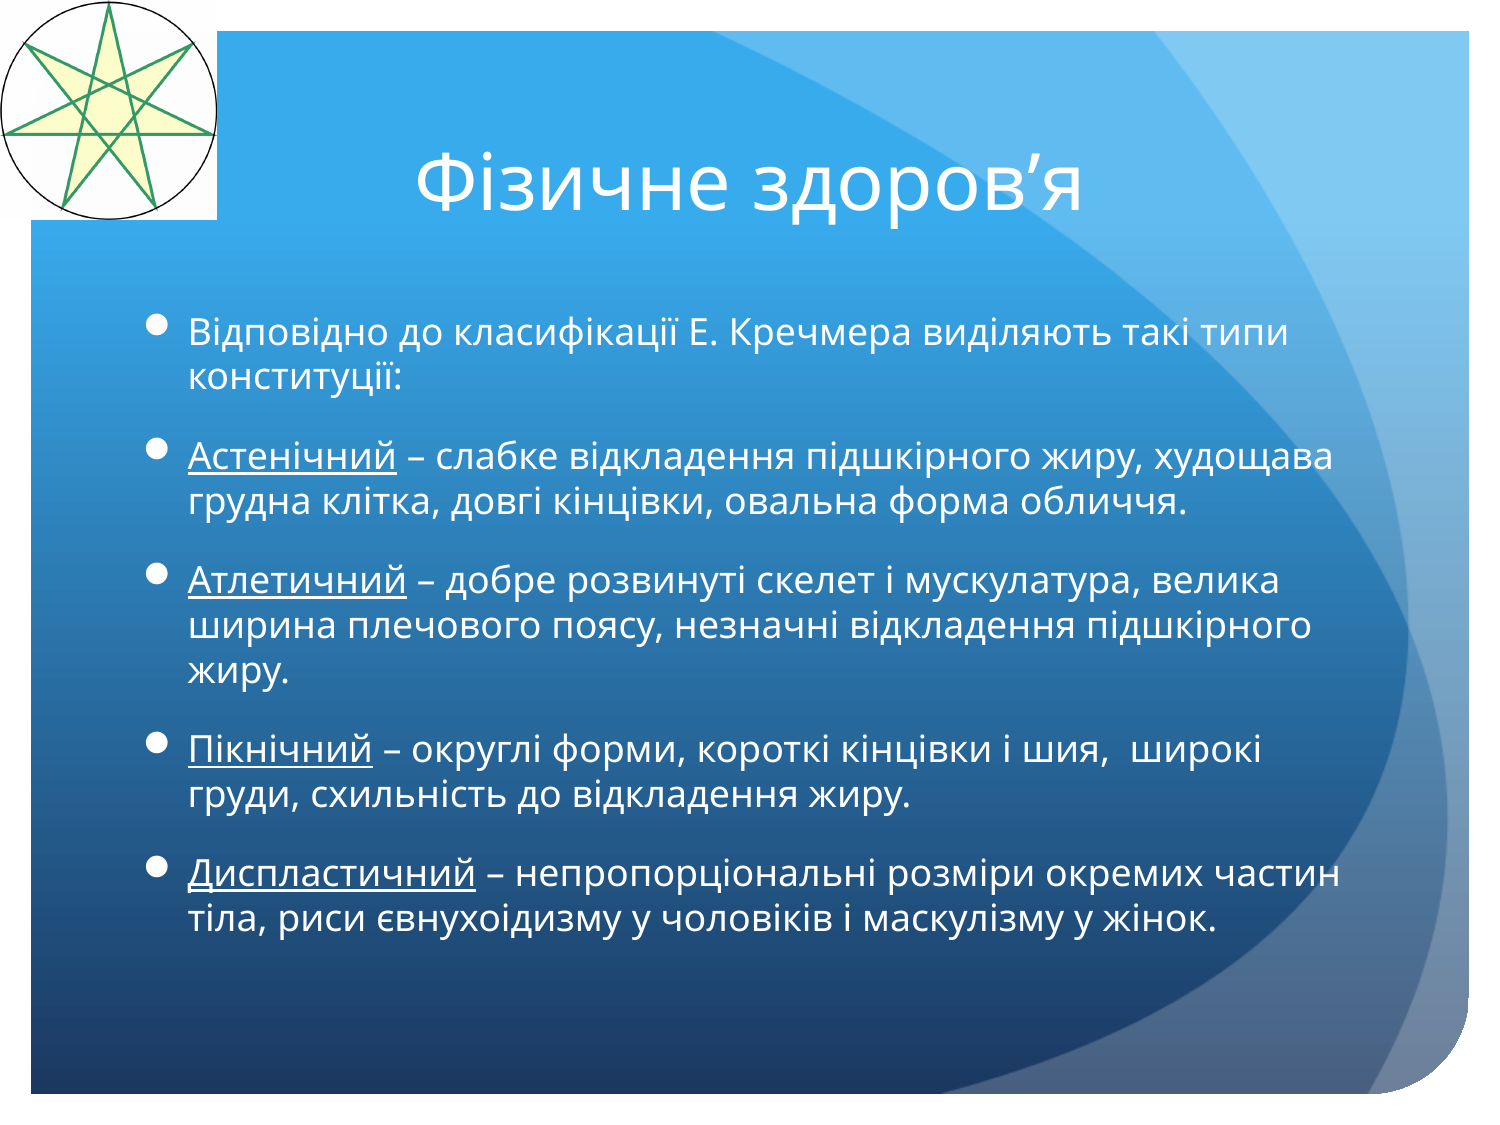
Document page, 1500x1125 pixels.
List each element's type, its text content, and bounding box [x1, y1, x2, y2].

list Відповідно до класифікації Е. Кречмера виділяють такі типи конституції: Астенічний – слабке відкладення підшкірного жиру, худощава грудна клітка, довгі кінцівки, овальна форма обличчя. Атлетичний – добре розвинуті скелет і мускулатура, велика ширина плечового поясу, незначні відкладення підшкірного жиру. Пікнічний – округлі форми, короткі кінцівки і шия, широкі груди, схильність до відкладення жиру. Диспластичний – непропорціональні розміри окремих частин тіла, риси євнухоідизму у чоловіків і маскулізму у жінок. [127, 299, 1372, 991]
picture [0, 0, 1473, 1094]
title Фізичне здоров’я [127, 62, 1372, 234]
